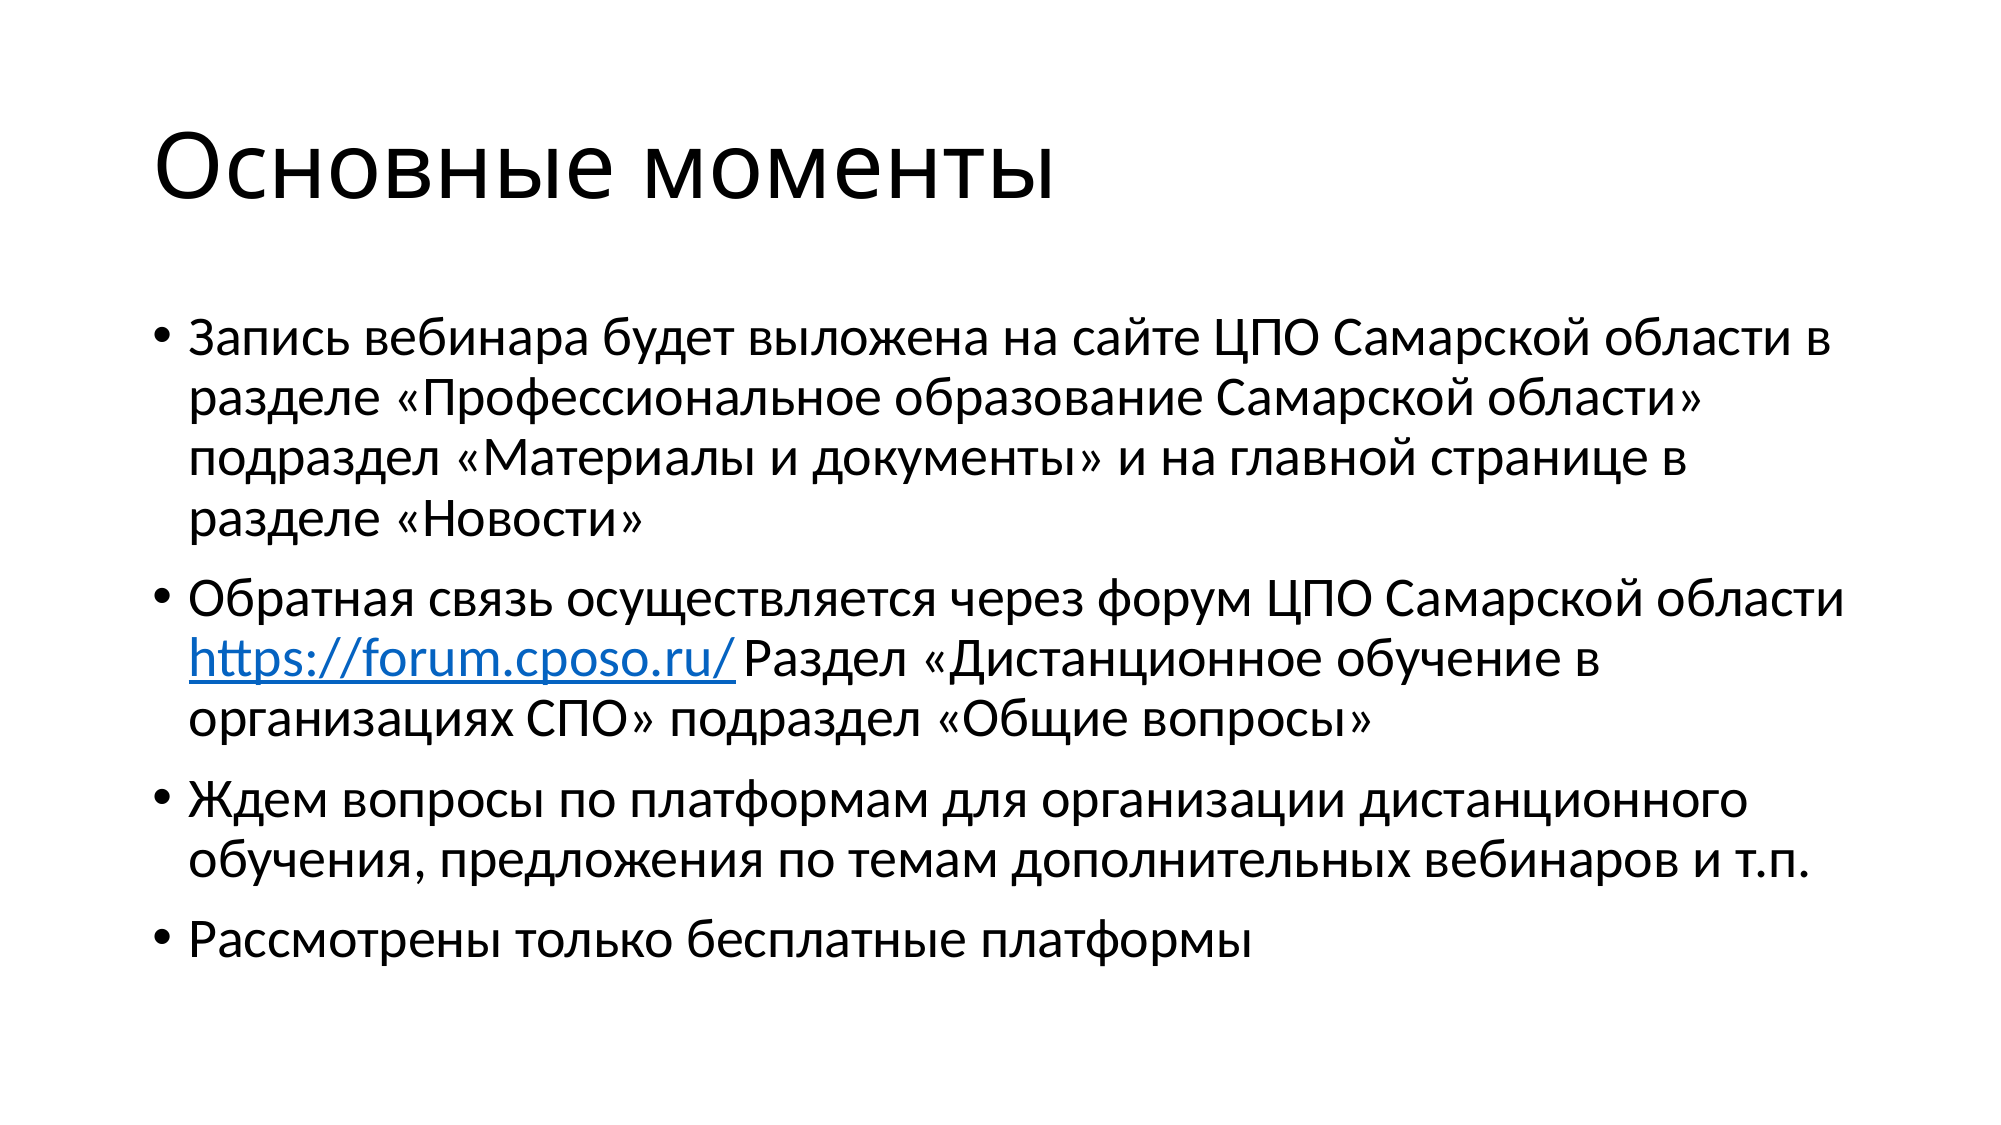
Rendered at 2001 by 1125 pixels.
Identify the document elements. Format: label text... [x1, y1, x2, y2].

list Запись вебинара будет выложена на сайте ЦПО Самарской области в разделе «Профессиональное образование Самарской области» подраздел «Материалы и документы» и на главной странице в разделе «Новости» Обратная связь осуществляется через форум ЦПО Самарской области https://forum.cposo.ru/ Раздел «Дистанционное обучение в организациях СПО» подраздел «Общие вопросы» Ждем вопросы по платформам для организации дистанционного обучения, предложения по темам дополнительных вебинаров и т.п. Рассмотрены только бесплатные платформы [137, 299, 1863, 1014]
title Основные моменты [137, 59, 1863, 278]
